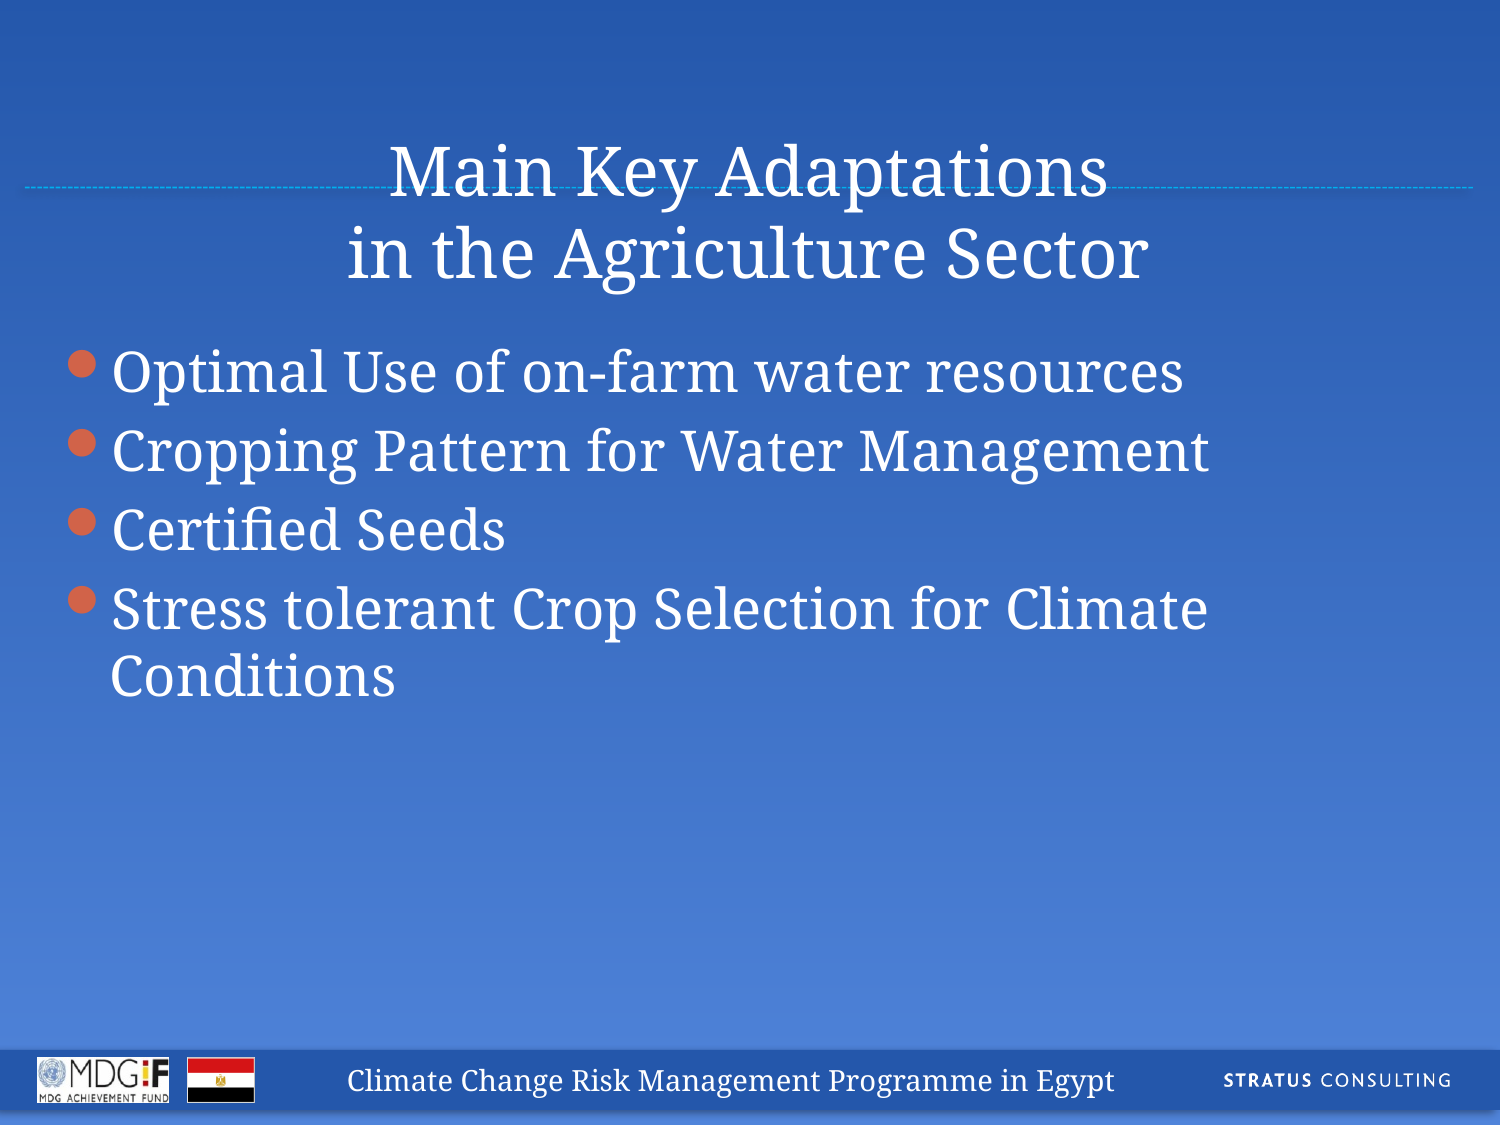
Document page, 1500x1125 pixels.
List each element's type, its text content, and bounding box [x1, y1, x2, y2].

slide_number [715, 168, 791, 241]
title Main Key Adaptations in the Agriculture Sector [49, 37, 1450, 300]
list Optimal Use of on-farm water resources Cropping Pattern for Water Management Certified Seeds Stress tolerant Crop Selection for Climate Conditions [49, 250, 1445, 1001]
picture [187, 1057, 255, 1103]
picture [1224, 1073, 1450, 1087]
picture [37, 1057, 169, 1103]
